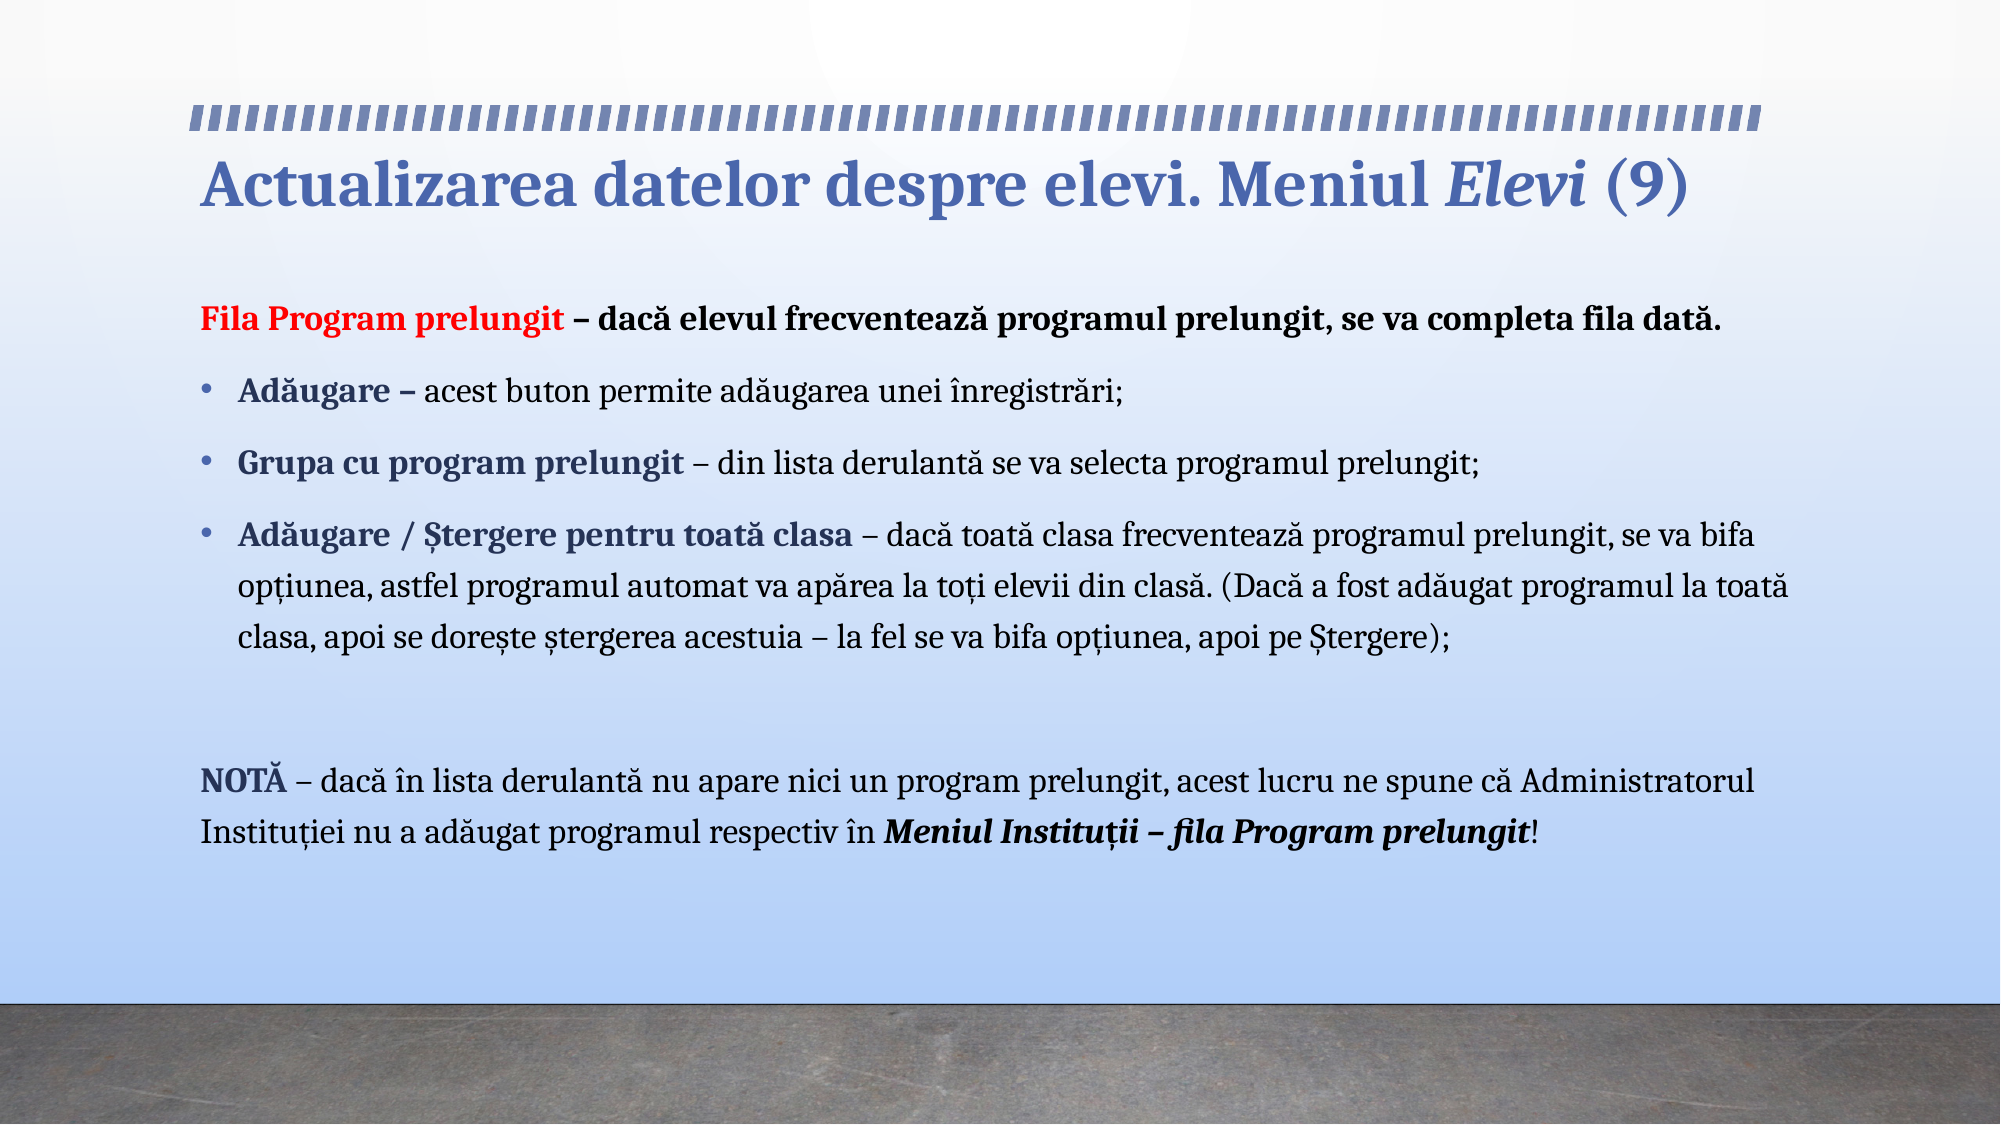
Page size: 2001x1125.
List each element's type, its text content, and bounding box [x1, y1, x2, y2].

title Actualizarea datelor despre elevi. Meniul Elevi (9) [185, 141, 1761, 278]
list Fila Program prelungit – dacă elevul frecventează programul prelungit, se va completa fila dată. Adăugare – acest buton permite adăugarea unei înregistrări; Grupa cu program prelungit – din lista derulantă se va selecta programul prelungit; Adăugare / Ștergere pentru toată clasa – dacă toată clasa frecventează programul prelungit, se va bifa opțiunea, astfel programul automat va apărea la toți elevii din clasă. (Dacă a fost adăugat programul la toată clasa, apoi se dorește ștergerea acestuia – la fel se va bifa opțiunea, apoi pe Ștergere); NOTĂ – dacă în lista derulantă nu apare nici un program prelungit, acest lucru ne spune că Administratorul Instituției nu a adăugat programul respectiv în Meniul Instituții – fila Program prelungit! [185, 278, 1878, 1019]
picture [0, 1004, 2000, 1124]
